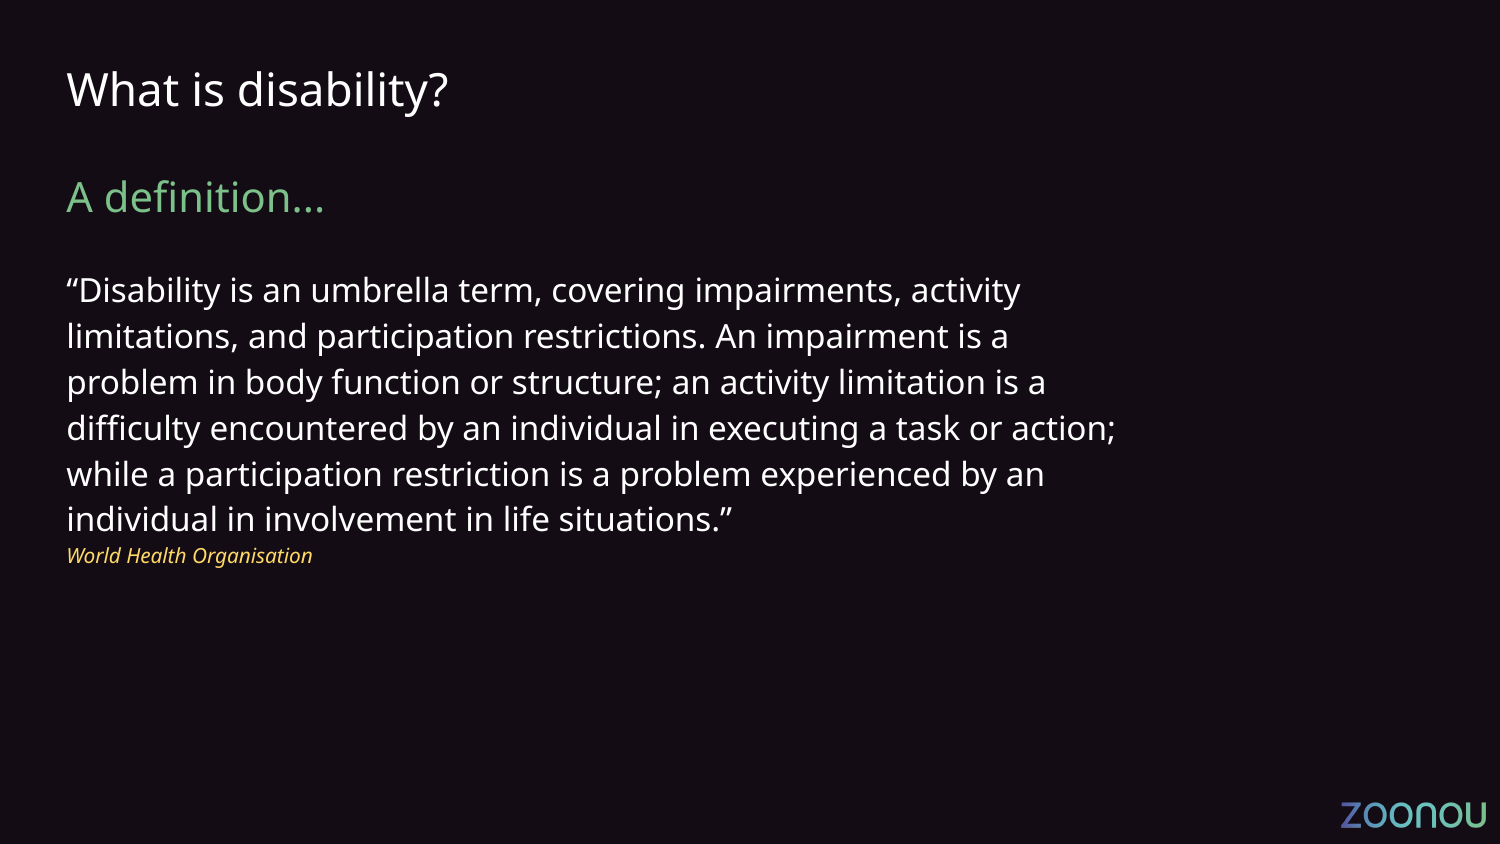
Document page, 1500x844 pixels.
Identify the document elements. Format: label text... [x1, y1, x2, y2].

title What is disability? [51, 45, 1196, 132]
picture [1335, 790, 1492, 833]
subtitle A definition... [51, 148, 1196, 227]
list “Disability is an umbrella term, covering impairments, activity limitations, and participation restrictions. An impairment is a problem in body function or structure; an activity limitation is a difficulty encountered by an individual in executing a task or action; while a participation restriction is a problem experienced by an individual in involvement in life situations.” World Health Organisation [51, 248, 1196, 760]
